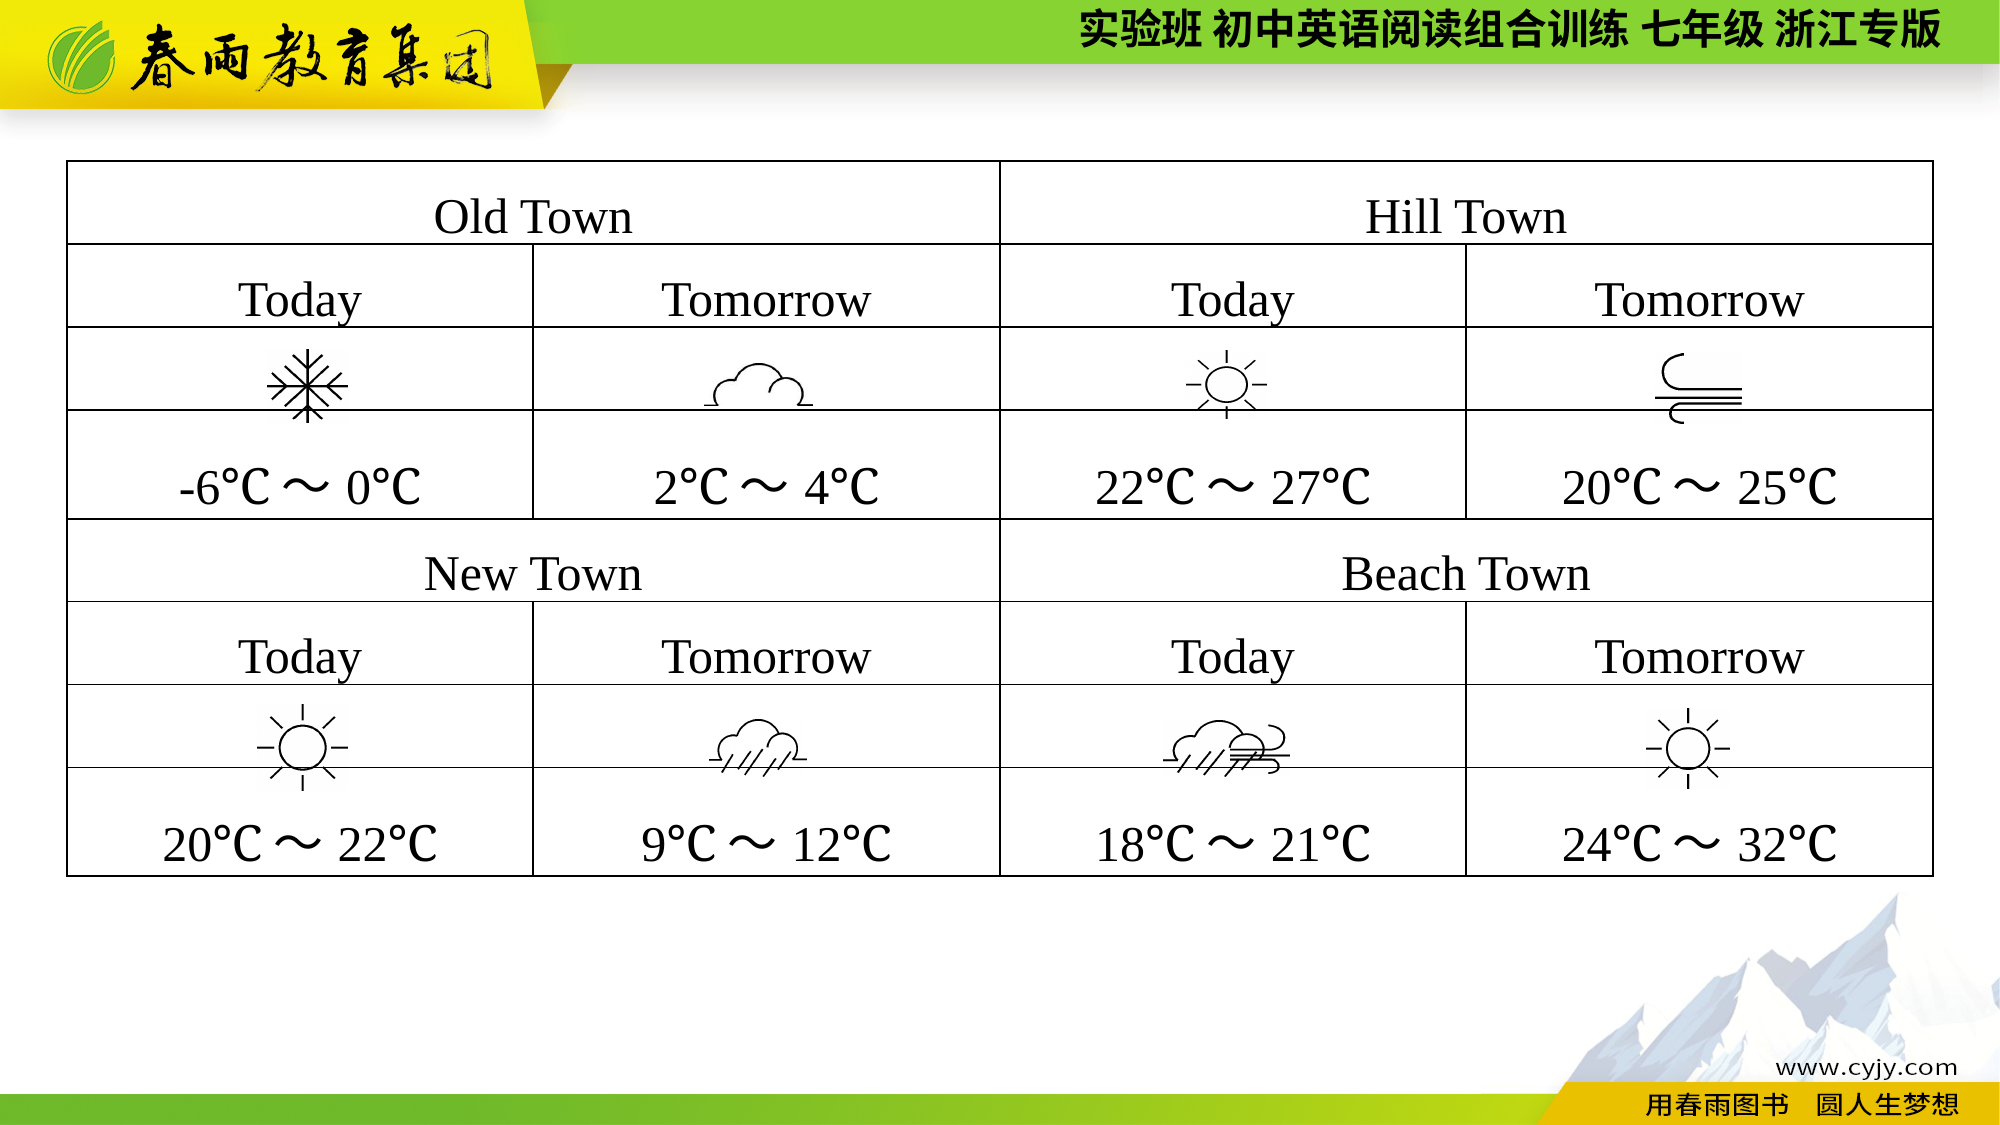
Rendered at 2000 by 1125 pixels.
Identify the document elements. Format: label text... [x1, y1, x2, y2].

table_cell Today [68, 245, 532, 326]
table_cell Today [1001, 245, 1465, 326]
table_cell Tomorrow [534, 602, 999, 684]
table_cell Today [1001, 602, 1465, 684]
table_cell Tomorrow [1467, 602, 1932, 684]
table_cell 2℃～4℃ [534, 411, 999, 518]
table_cell [1467, 328, 1932, 409]
table_cell Beach Town [1001, 520, 1932, 601]
table_cell Tomorrow [534, 245, 999, 326]
table_header Hill Town [1001, 162, 1932, 243]
picture [0, 0, 2000, 1125]
table_header Old Town [68, 162, 999, 243]
table_cell 18℃～21℃ [1001, 768, 1465, 875]
table_cell 20℃～22℃ [68, 768, 532, 875]
table_cell 24℃～32℃ [1467, 768, 1932, 875]
table_cell -6℃～0℃ [68, 411, 532, 518]
table_cell Today [68, 602, 532, 684]
table_cell New Town [68, 520, 999, 601]
table_cell [68, 328, 532, 409]
table_cell [1467, 685, 1932, 767]
table_cell [534, 685, 999, 767]
table_cell 9℃～12℃ [534, 768, 999, 875]
table_cell [1001, 685, 1465, 767]
table_cell 22℃～27℃ [1001, 411, 1465, 518]
table_cell Tomorrow [1467, 245, 1932, 326]
table_cell 20℃～25℃ [1467, 411, 1932, 518]
table_cell [1001, 328, 1465, 409]
table_cell [68, 685, 532, 767]
table_cell [534, 328, 999, 409]
